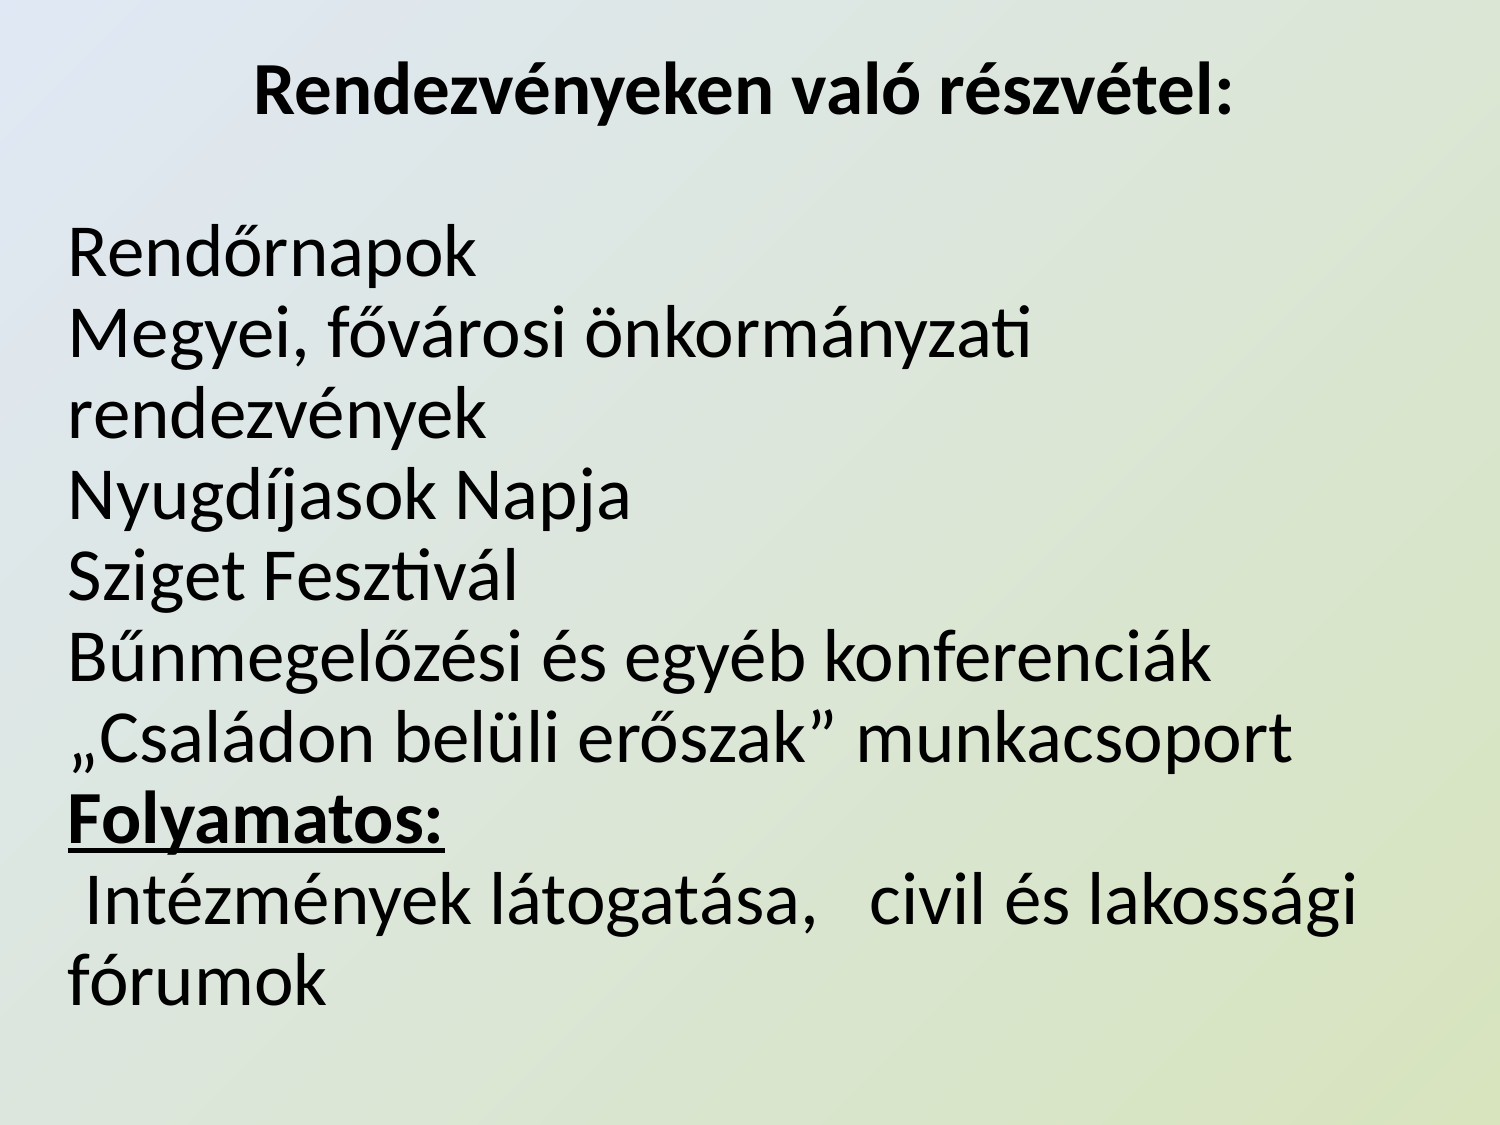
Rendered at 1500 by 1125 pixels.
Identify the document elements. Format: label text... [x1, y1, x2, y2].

text_box Rendezvényeken való részvétel: Rendőrnapok Megyei, fővárosi önkormányzati rendezvények Nyugdíjasok Napja Sziget Fesztivál Bűnmegelőzési és egyéb konferenciák „Családon belüli erőszak” munkacsoport Folyamatos: Intézmények látogatása, civil és lakossági fórumok [53, 42, 1436, 1029]
